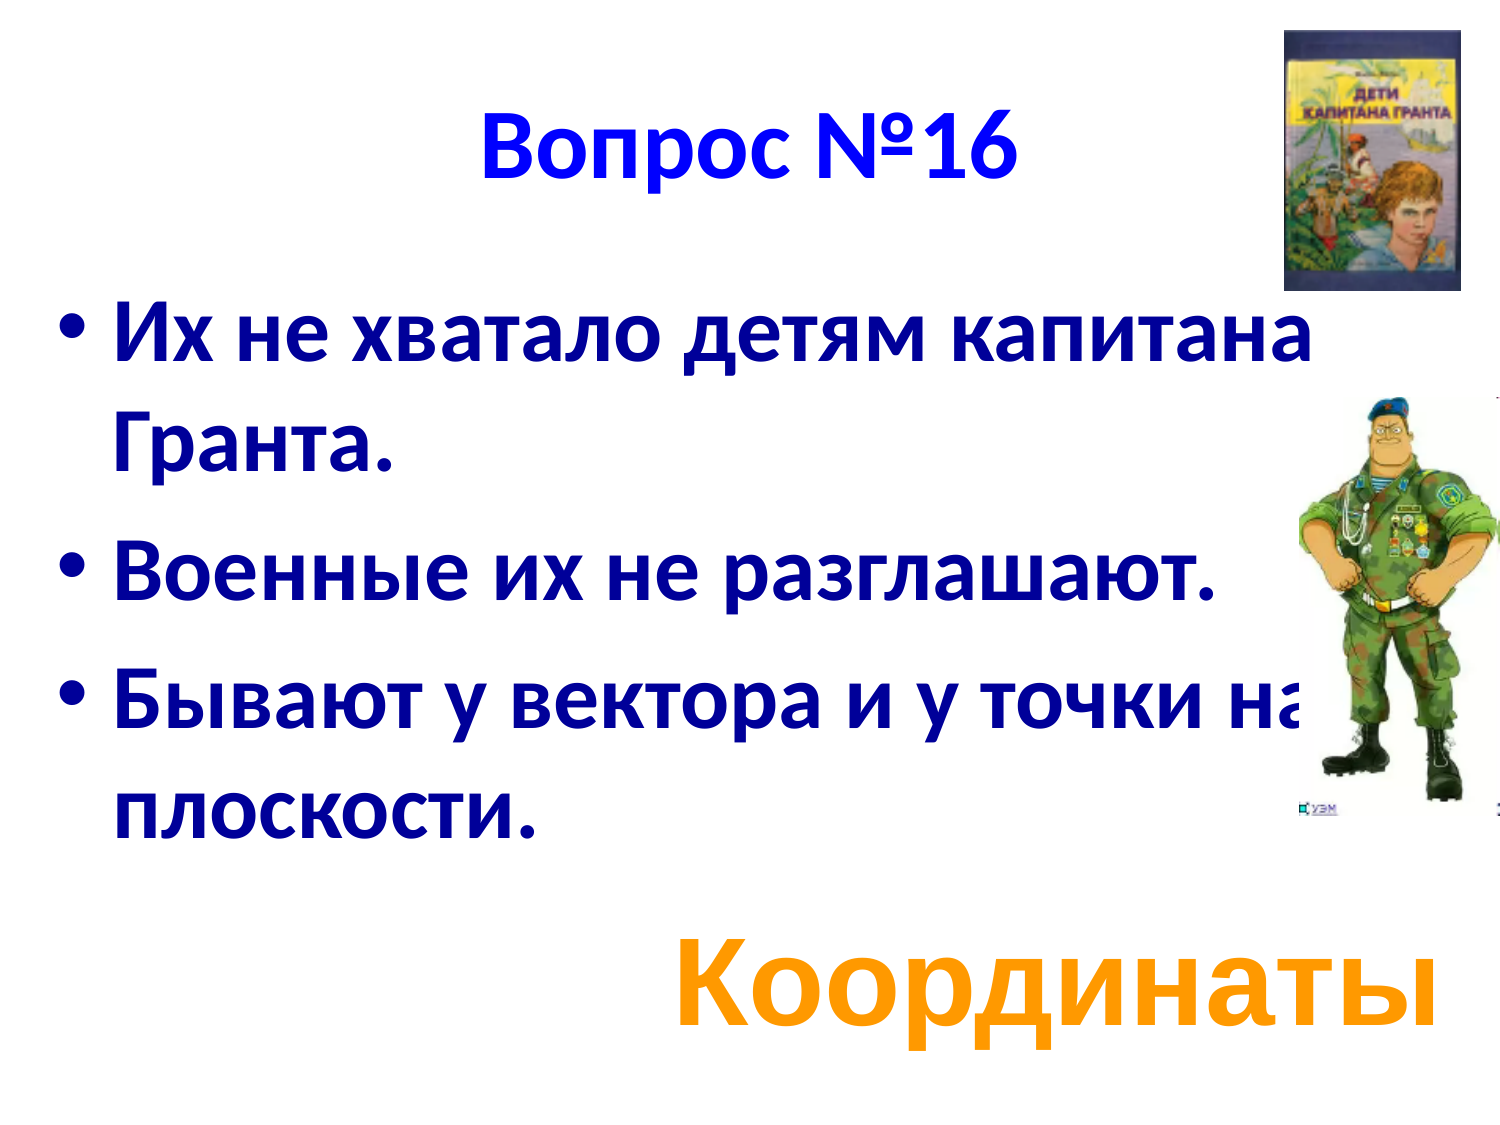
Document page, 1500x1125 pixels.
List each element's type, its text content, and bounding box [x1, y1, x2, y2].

picture [1299, 396, 1500, 816]
picture [1284, 30, 1461, 291]
text_box Координаты [657, 893, 1459, 1059]
title Вопрос №16 [75, 45, 1279, 233]
list Их не хватало детям капитана Гранта. Военные их не разглашают. Бывают у вектора и у точки на плоскости. [41, 262, 1425, 1005]
